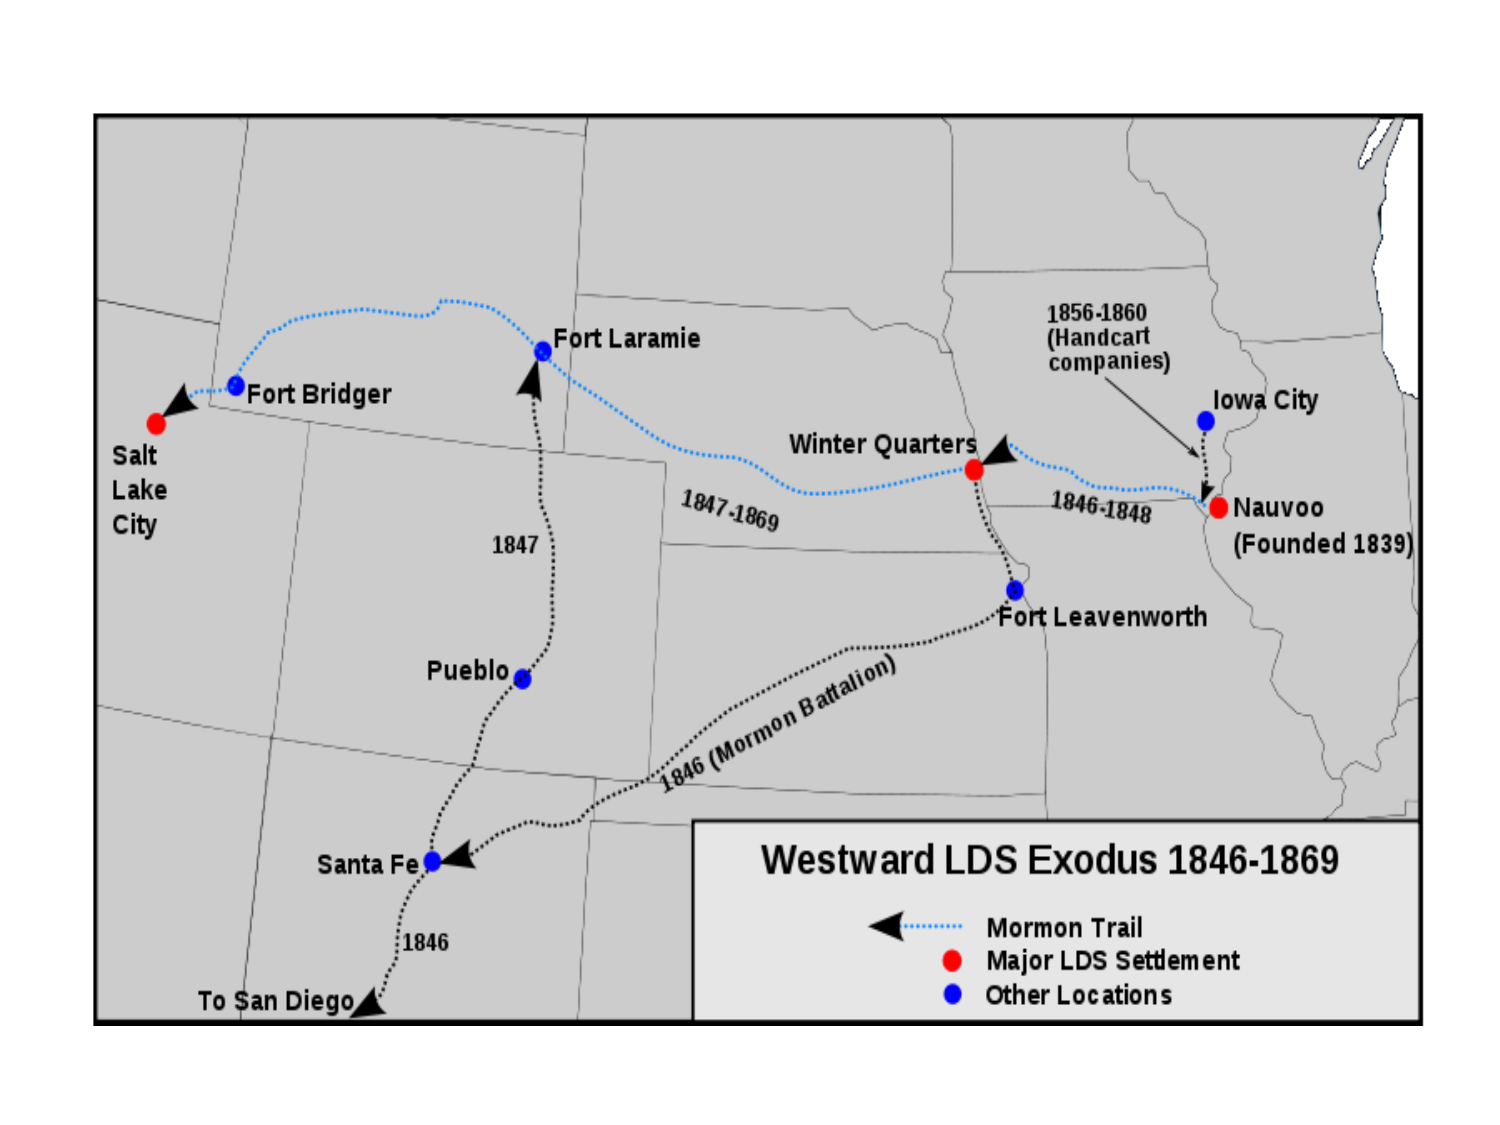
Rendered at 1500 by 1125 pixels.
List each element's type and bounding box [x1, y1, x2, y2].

picture [91, 112, 1426, 1026]
